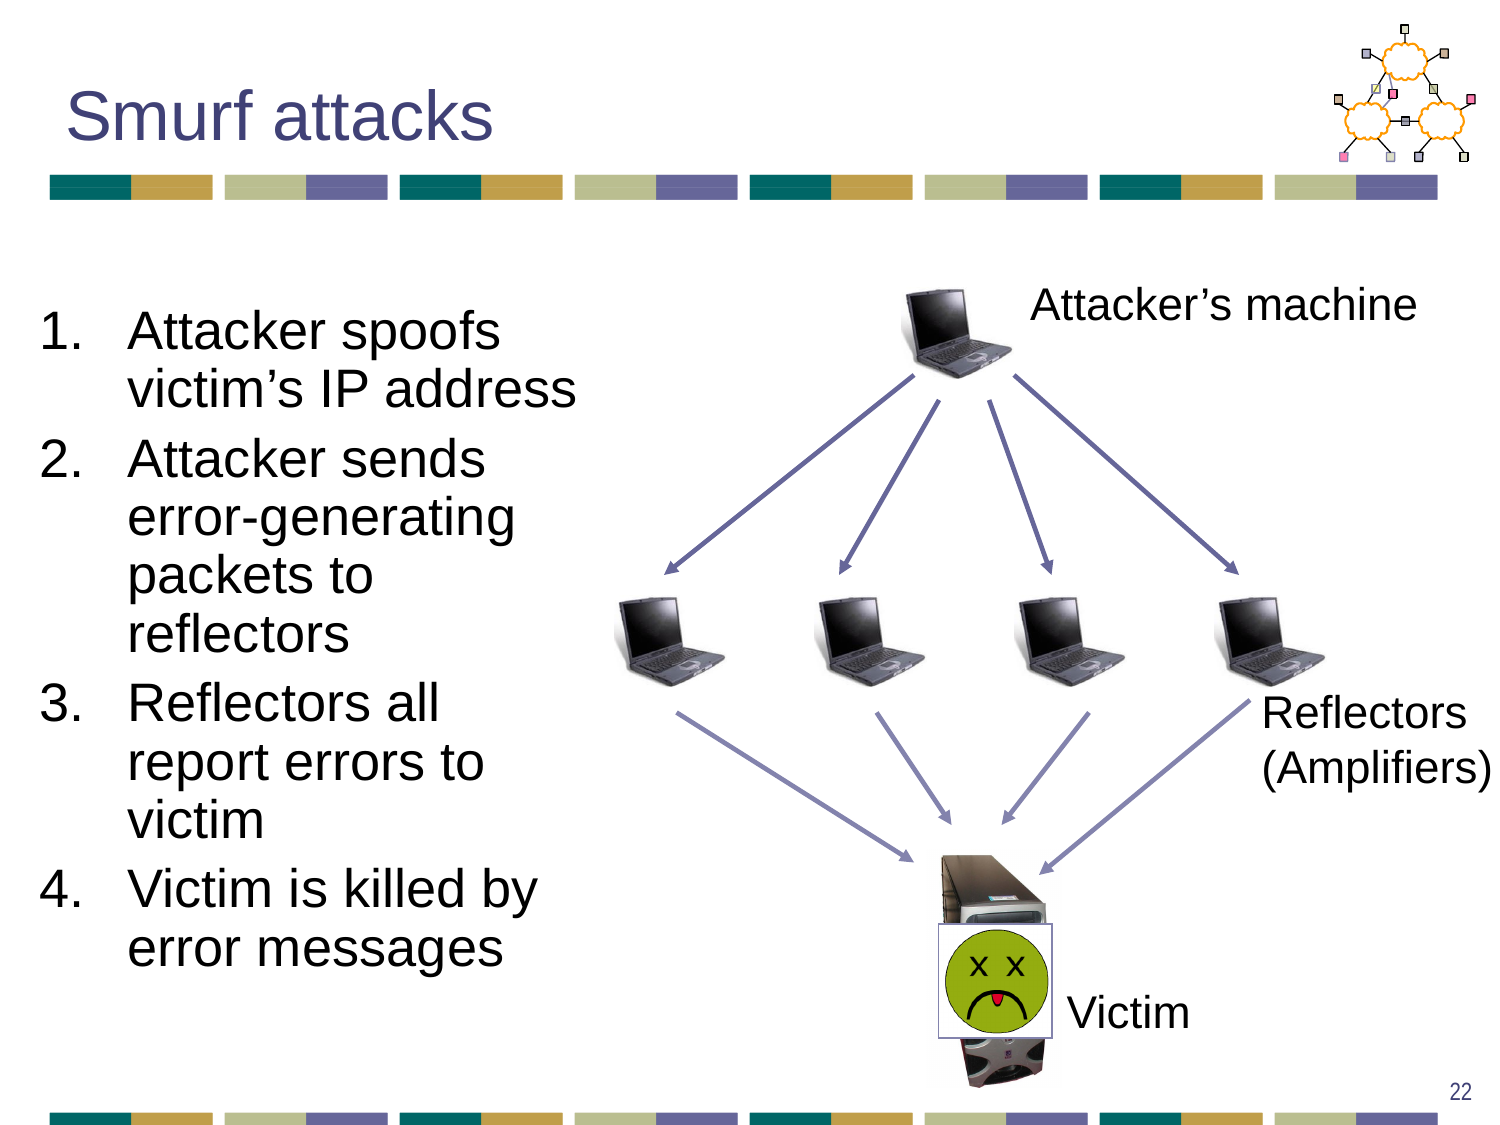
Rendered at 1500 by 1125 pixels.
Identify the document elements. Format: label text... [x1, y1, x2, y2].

text_box [1018, 378, 1240, 575]
slide_number 22 [1174, 1037, 1488, 1113]
picture [1013, 595, 1127, 688]
text_box Attacker’s machine [1015, 266, 1434, 337]
text_box Reflectors (Amplifiers) [1246, 674, 1500, 800]
text_box [839, 399, 940, 575]
picture [901, 287, 1015, 380]
title Smurf attacks [50, 62, 1388, 163]
text_box Victim [1067, 975, 1206, 1045]
text_box [988, 399, 1054, 575]
picture [613, 595, 727, 688]
picture [813, 595, 927, 688]
list Attacker spoofs victim’s IP address Attacker sends error-generating packets to reflectors Reflectors all report errors to victim Victim is killed by error messages [24, 295, 613, 1063]
text_box [1001, 712, 1090, 826]
text_box [664, 386, 900, 575]
picture [926, 849, 1062, 1088]
picture [1213, 595, 1327, 688]
text_box [676, 712, 915, 863]
text_box [876, 712, 952, 826]
